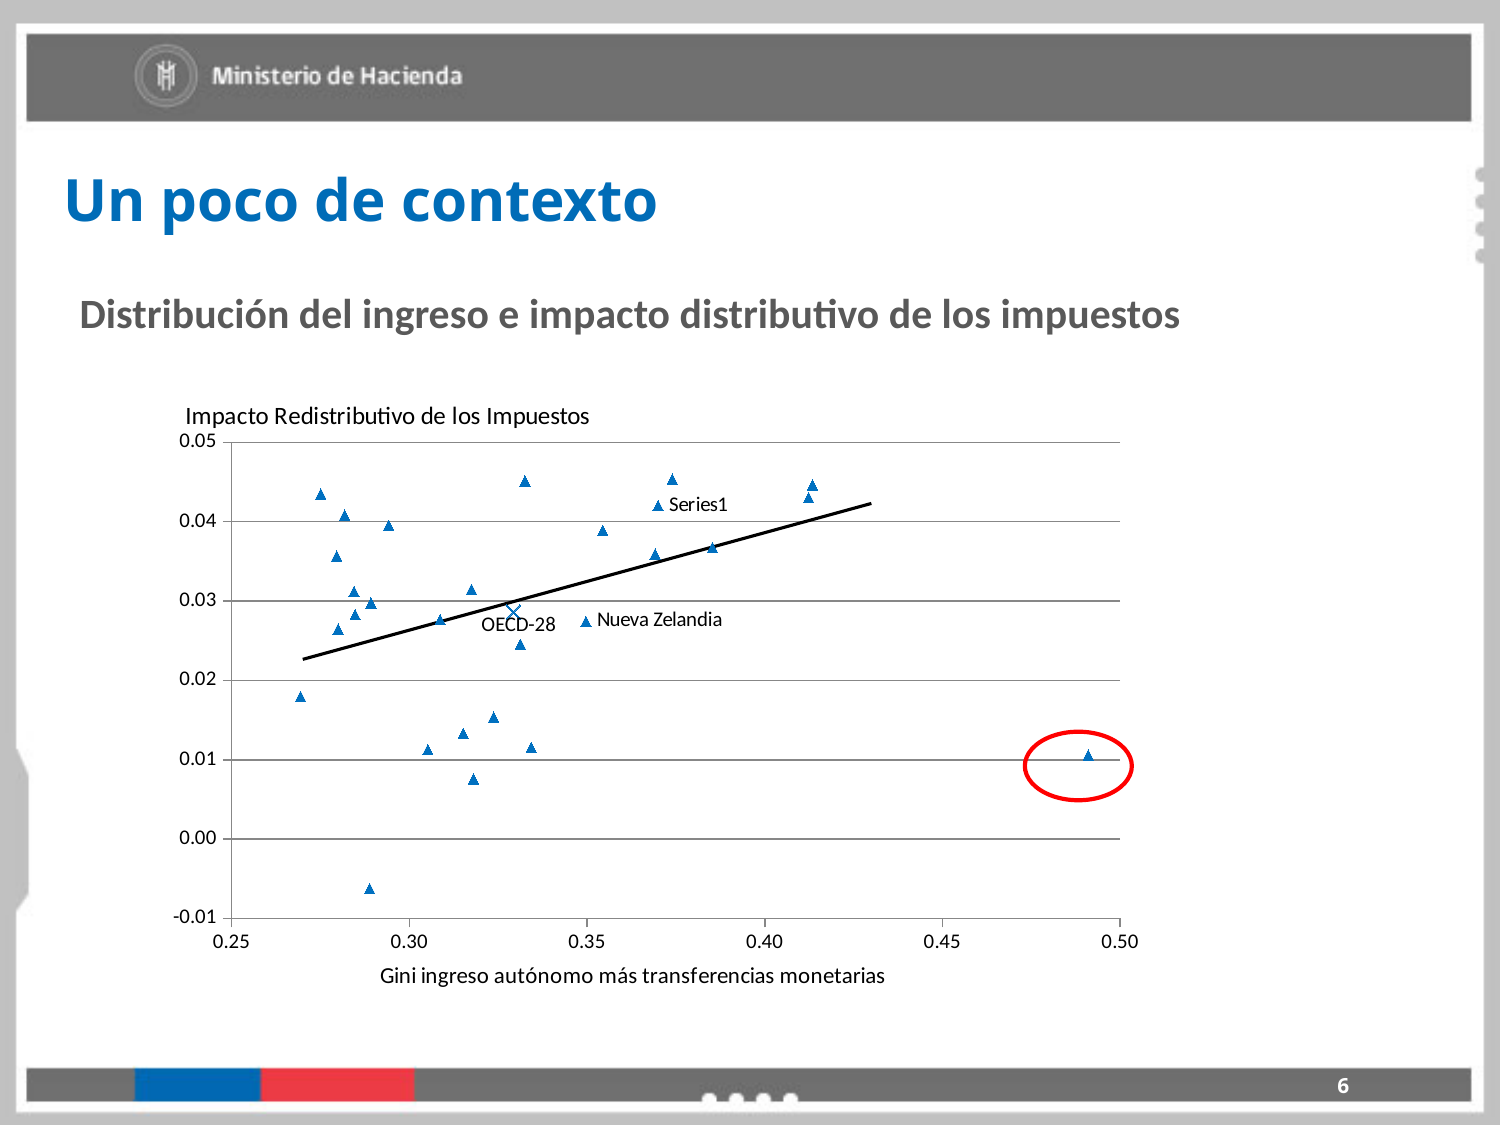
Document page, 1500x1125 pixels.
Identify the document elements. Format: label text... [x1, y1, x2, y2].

slide_number 6 [1014, 1070, 1365, 1103]
chart [170, 383, 1168, 1024]
picture [0, 0, 1500, 1125]
text_box Un poco de contexto [48, 138, 1424, 268]
list Distribución del ingreso e impacto distributivo de los impuestos [64, 278, 1447, 976]
